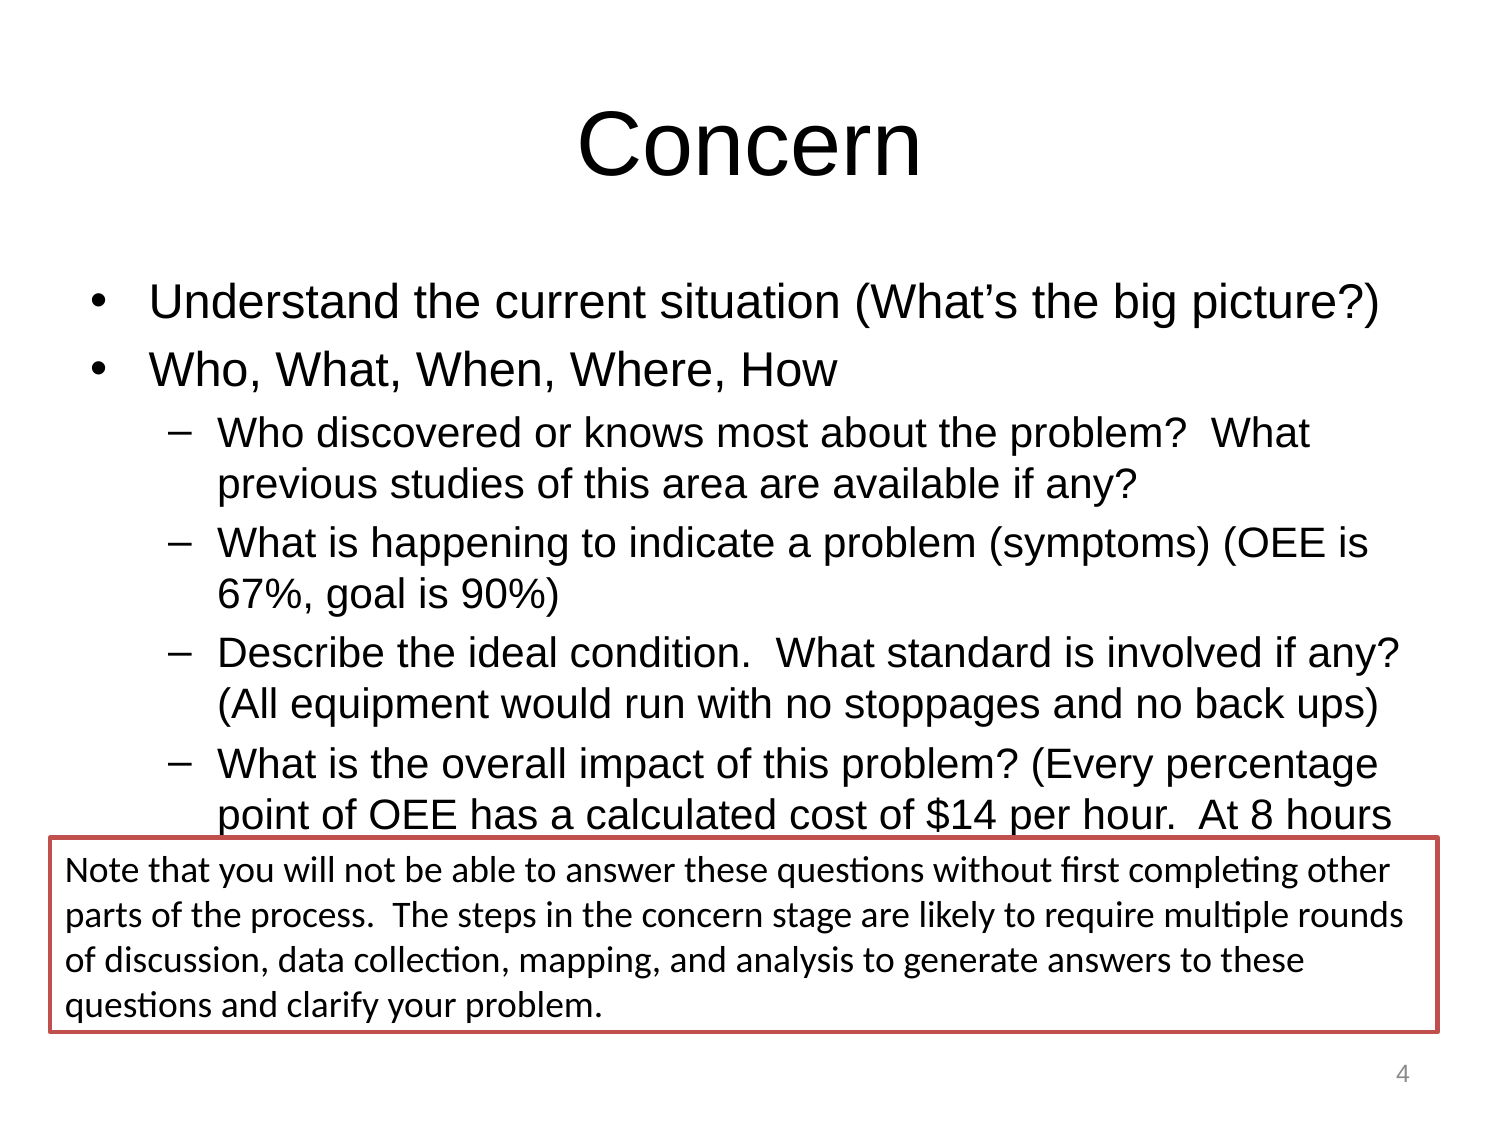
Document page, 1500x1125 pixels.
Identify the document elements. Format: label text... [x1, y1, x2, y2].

list Understand the current situation (What’s the big picture?) Who, What, When, Where, How Who discovered or knows most about the problem? What previous studies of this area are available if any? What is happening to indicate a problem (symptoms) (OEE is 67%, goal is 90%) Describe the ideal condition. What standard is involved if any? (All equipment would run with no stoppages and no back ups) What is the overall impact of this problem? (Every percentage point of OEE has a calculated cost of $14 per hour. At 8 hours per day, 5 days per week, 50 weeks per year, this is costing us $364,000 in lost productivity annually) [75, 262, 1425, 835]
text_box Note that you will not be able to answer these questions without first completing other parts of the process. The steps in the concern stage are likely to require multiple rounds of discussion, data collection, mapping, and analysis to generate answers to these questions and clarify your problem. [48, 835, 1440, 1034]
title Concern [75, 45, 1425, 233]
slide_number 4 [1074, 1042, 1425, 1103]
